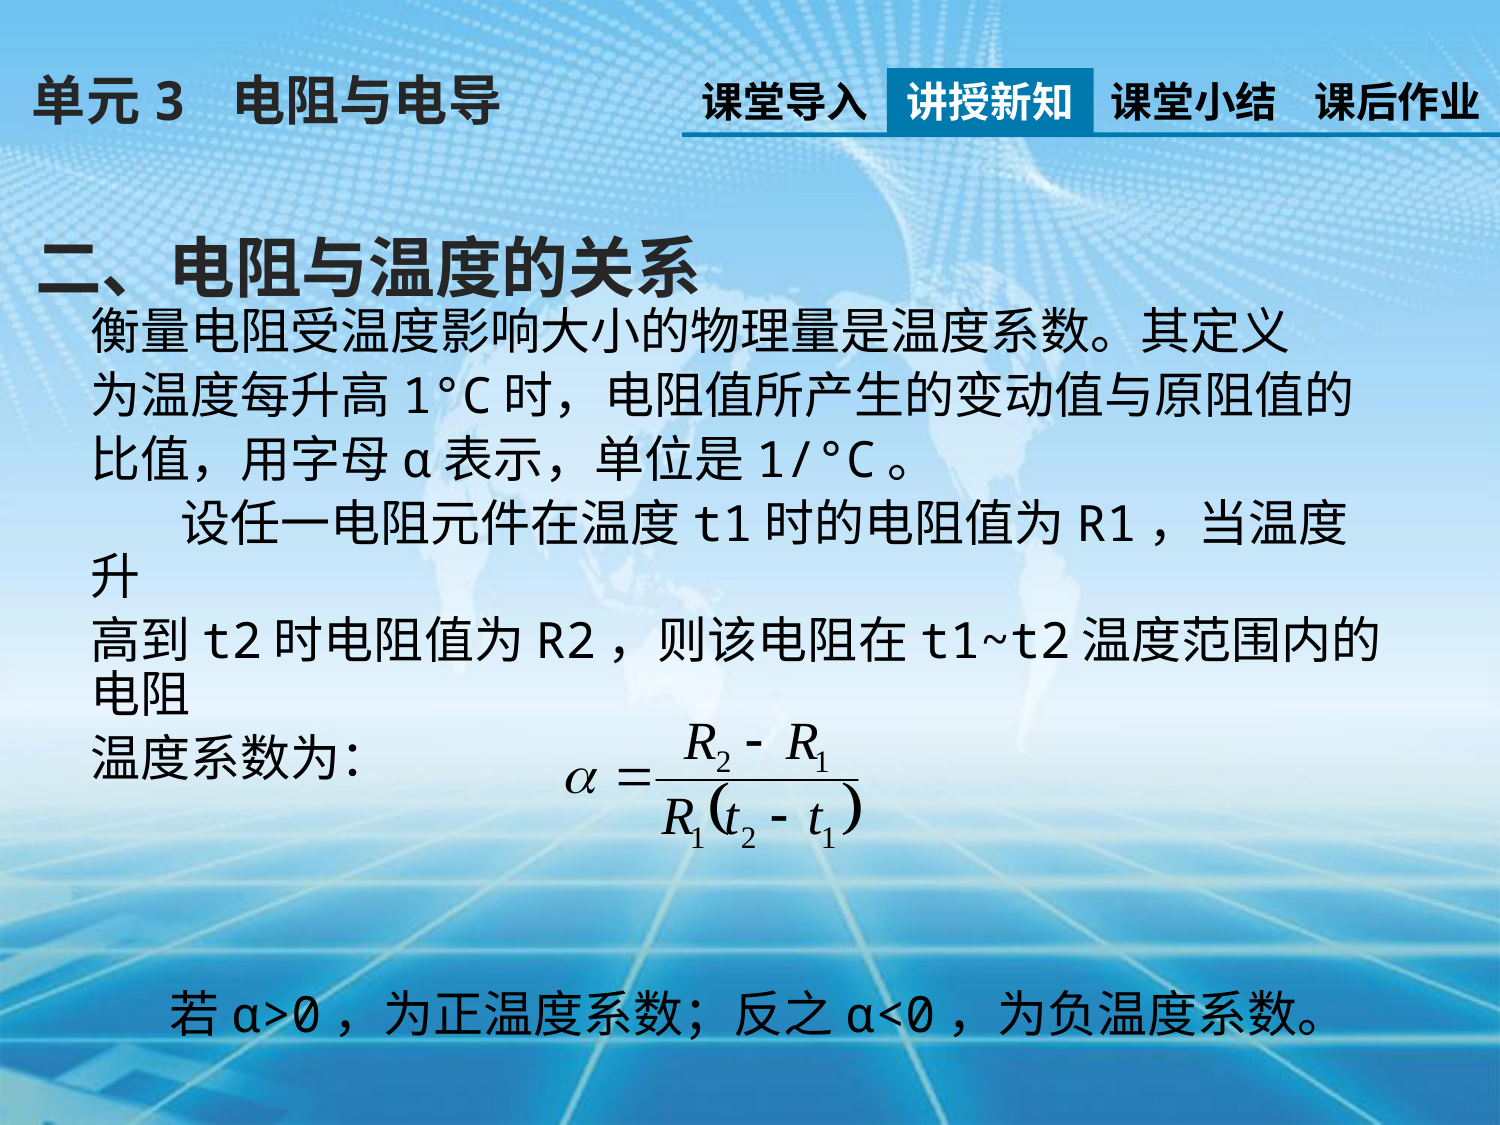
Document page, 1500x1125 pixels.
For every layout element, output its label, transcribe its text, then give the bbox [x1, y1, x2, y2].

text_box 二、电阻与温度的关系 [20, 218, 1096, 313]
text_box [557, 708, 871, 861]
picture [0, 0, 1500, 1125]
text_box 衡量电阻受温度影响大小的物理量是温度系数。其定义 为温度每升高1°C时，电阻值所产生的变动值与原阻值的 比值，用字母α表示，单位是1/°C。 设任一电阻元件在温度t1时的电阻值为R1，当温度升 高到t2时电阻值为R2，则该电阻在t1~t2温度范围内的电阻 温度系数为： 若α>0，为正温度系数；反之α<0，为负温度系数。 [75, 298, 1400, 1041]
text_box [16, 59, 1500, 140]
